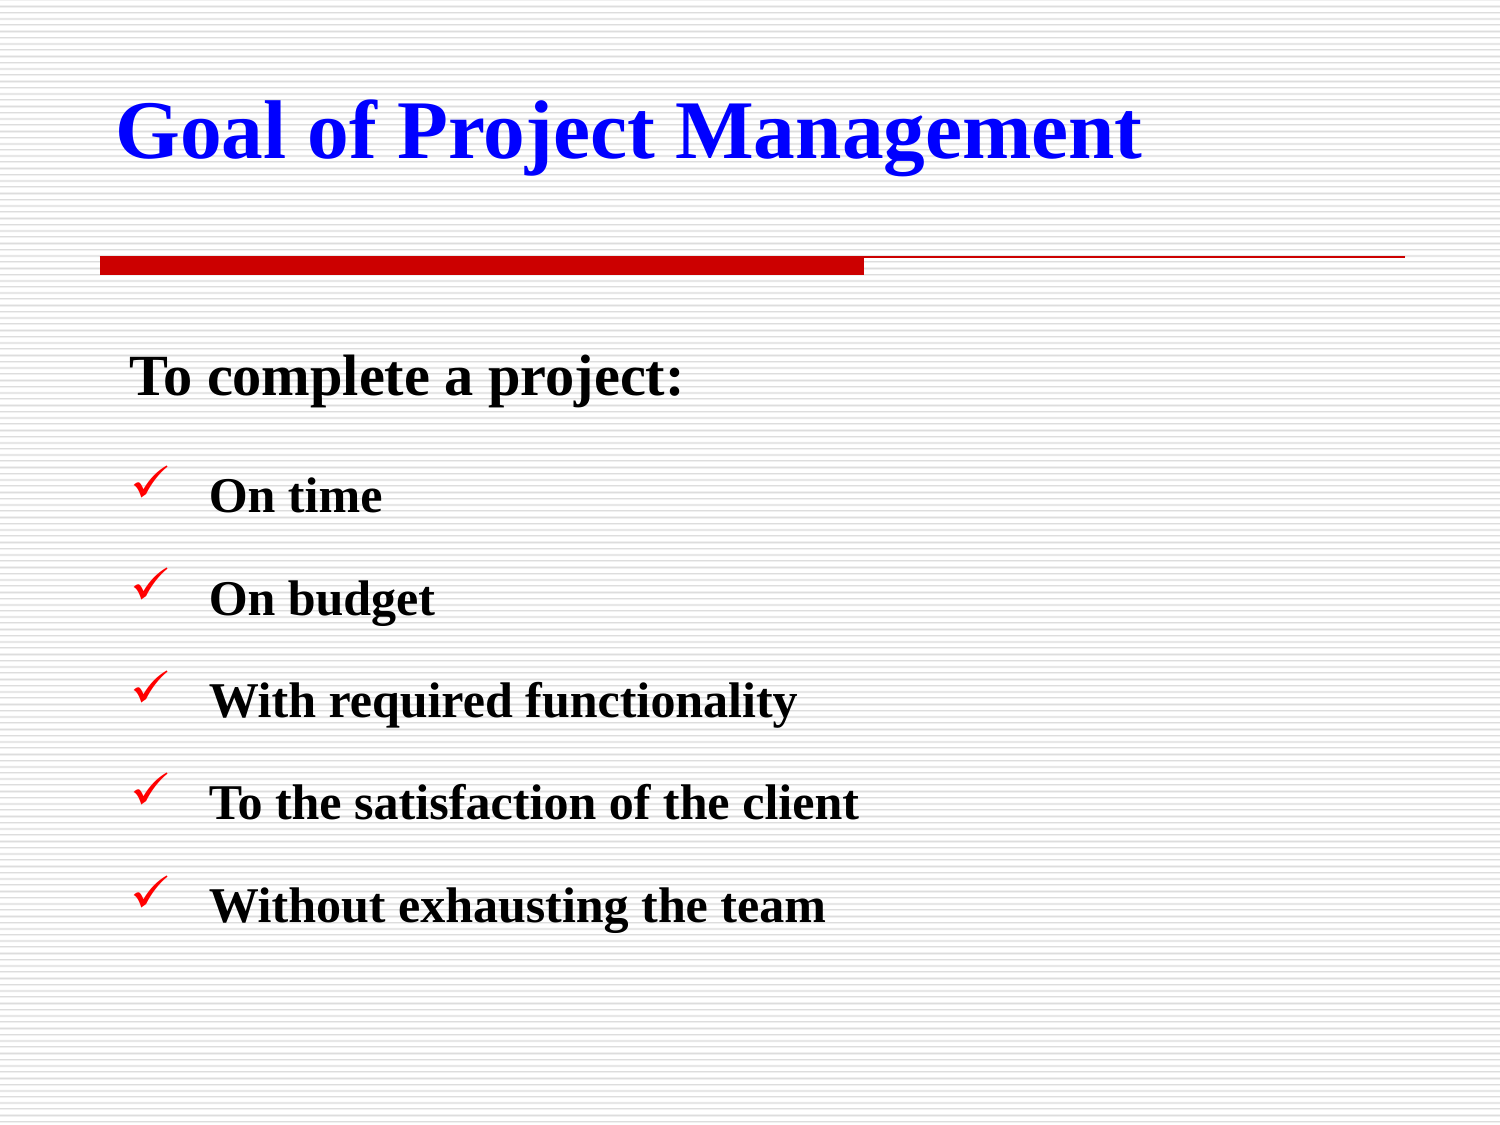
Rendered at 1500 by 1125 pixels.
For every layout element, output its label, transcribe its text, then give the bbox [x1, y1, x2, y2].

picture [0, 0, 1500, 1125]
text_box To complete a project: On time On budget With required functionality To the satisfaction of the client Without exhausting the team [115, 330, 1328, 940]
title Goal of Project Management [100, 30, 1376, 219]
